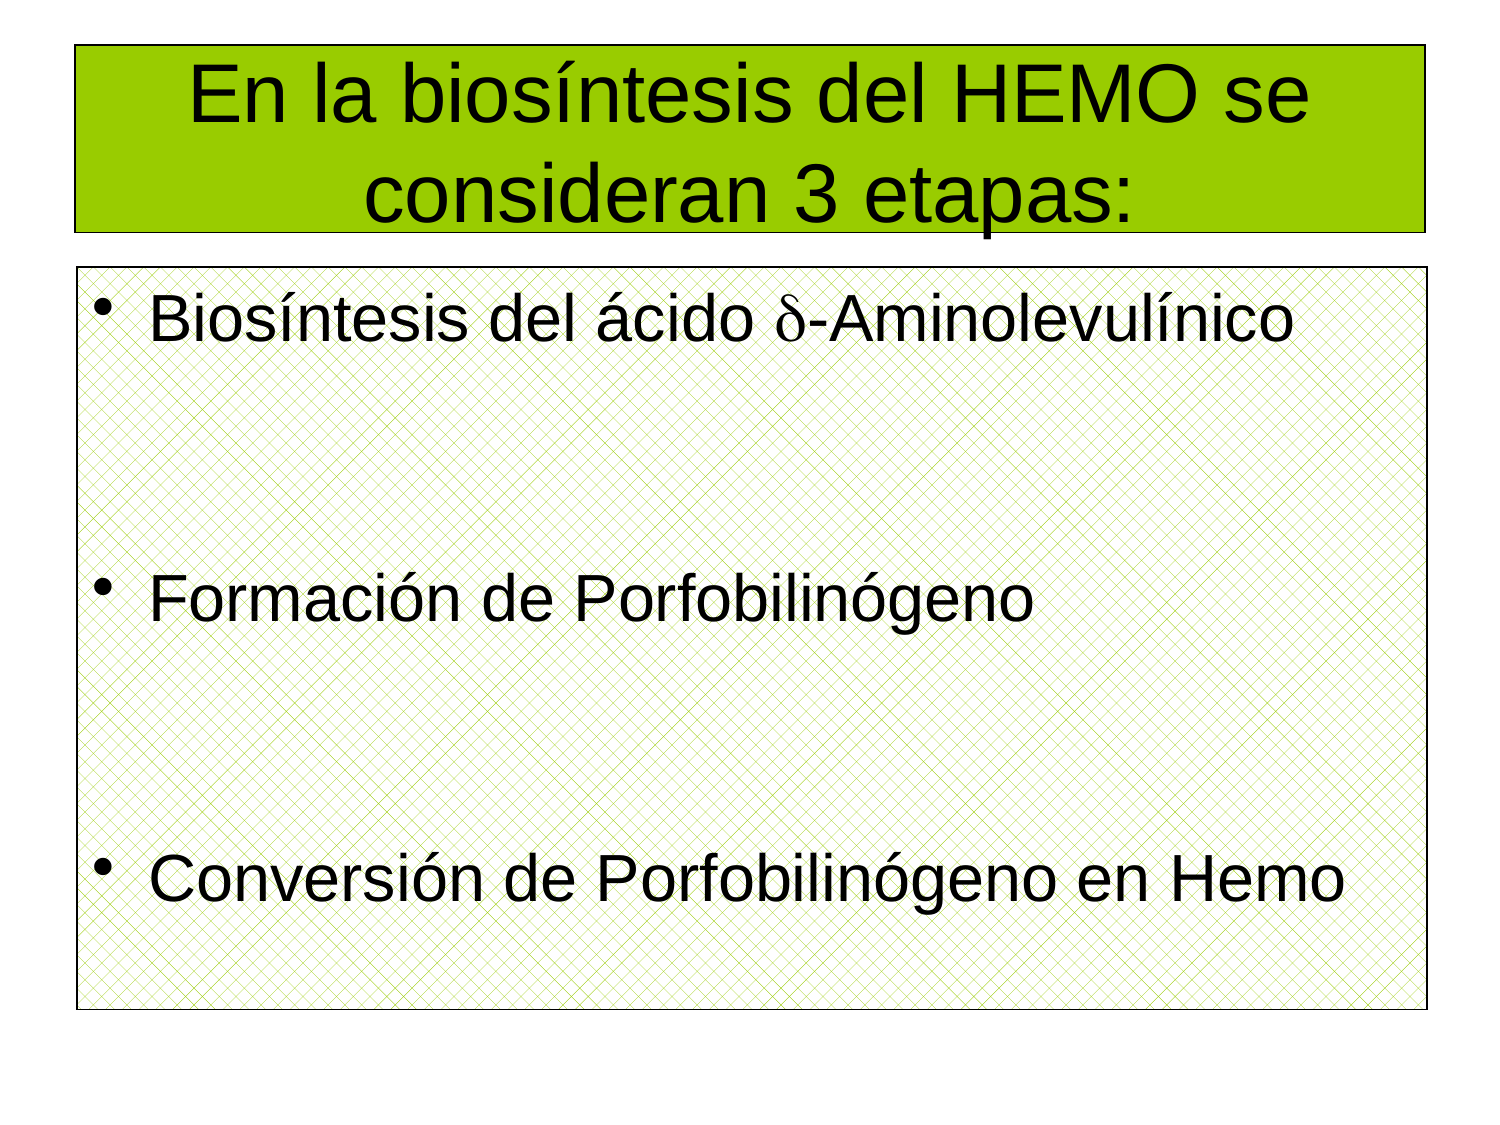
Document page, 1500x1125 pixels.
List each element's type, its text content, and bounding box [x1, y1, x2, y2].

list Biosíntesis del ácido d-Aminolevulínico Formación de Porfobilinógeno Conversión de Porfobilinógeno en Hemo [76, 266, 1428, 1010]
title En la biosíntesis del HEMO se consideran 3 etapas: [74, 44, 1426, 233]
